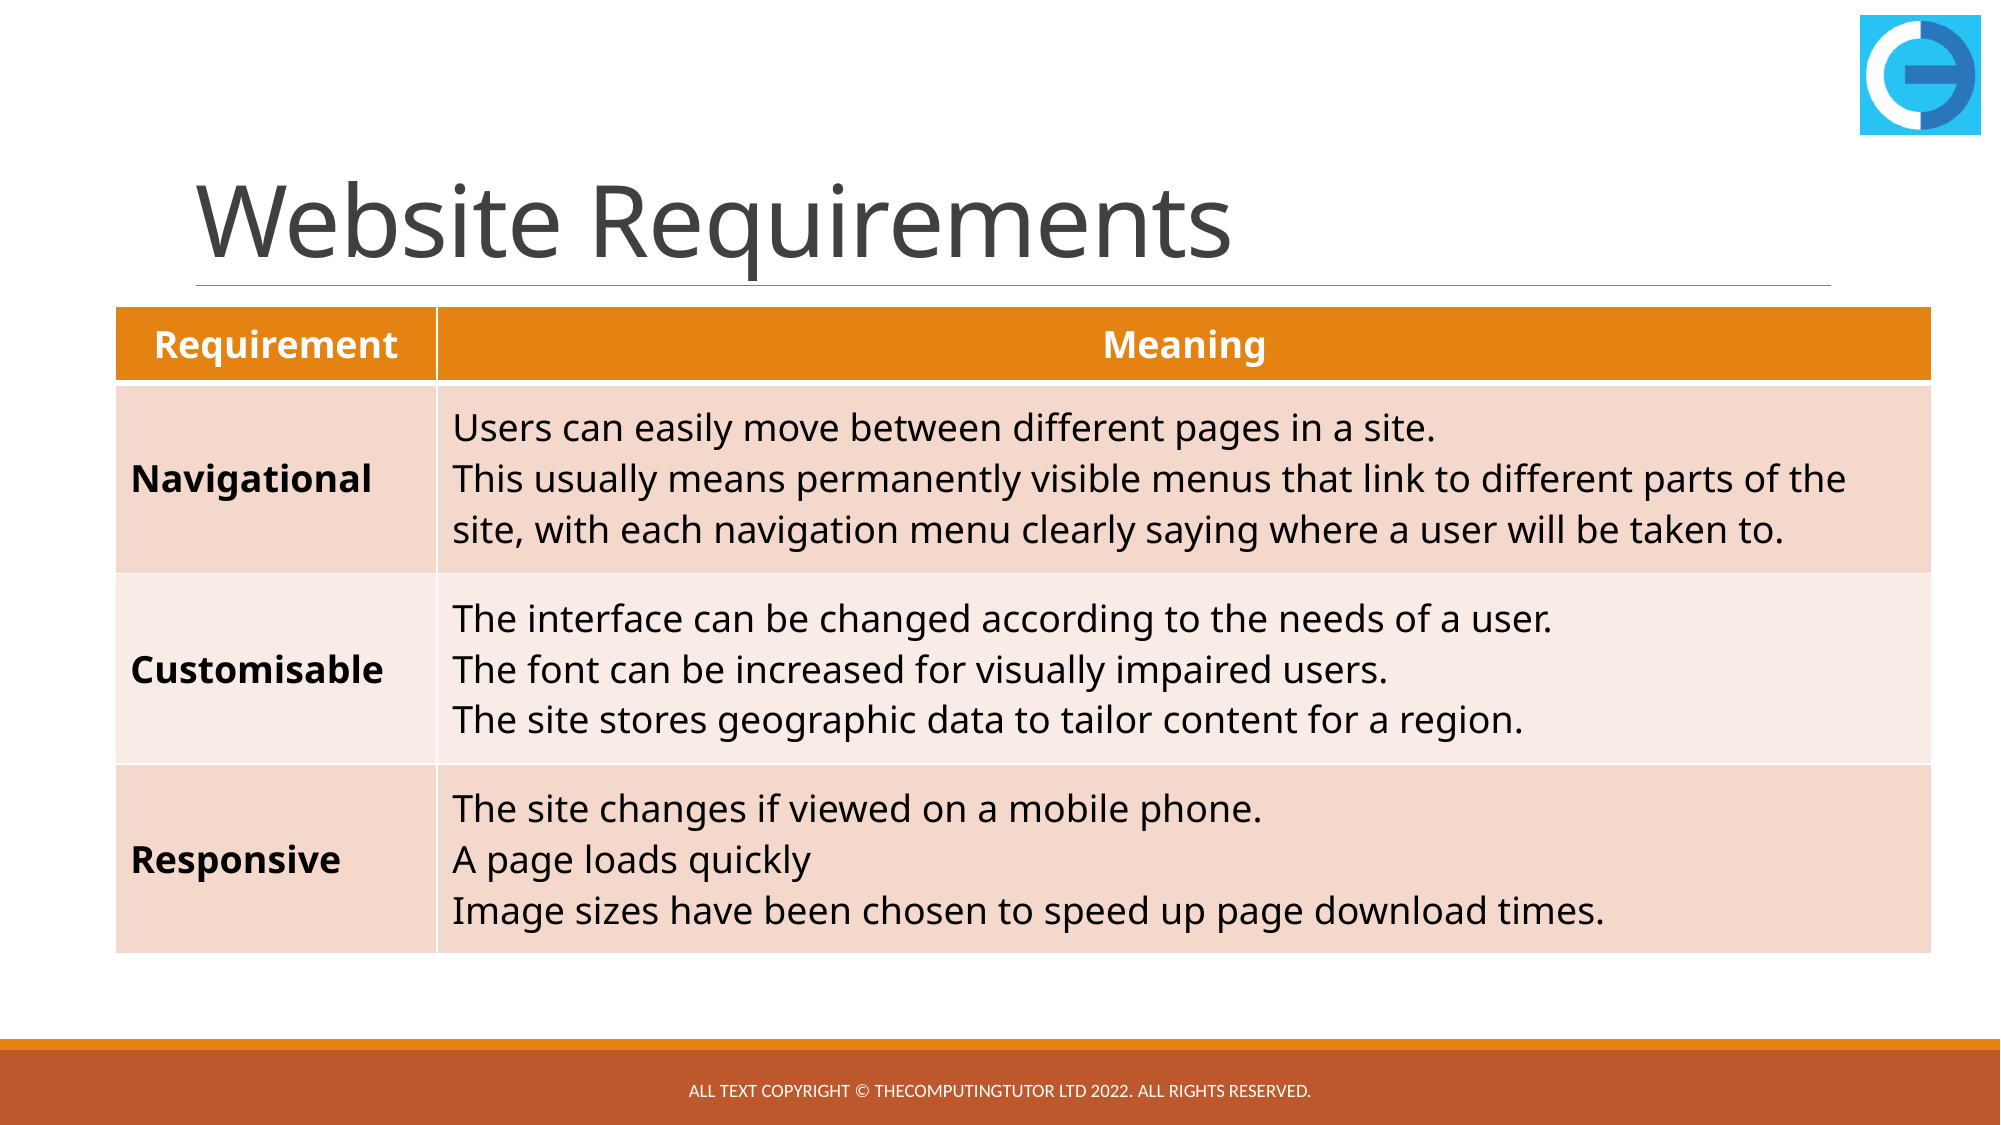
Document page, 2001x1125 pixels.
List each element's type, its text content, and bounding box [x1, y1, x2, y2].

footer All text copyright © TheComputingTutor Ltd 2022. All rights Reserved. [604, 1059, 1396, 1120]
table_header Meaning [438, 307, 1931, 380]
table_cell The site changes if viewed on a mobile phone. A page loads quickly Image sizes have been chosen to speed up page download times. [438, 765, 1931, 953]
table_cell Responsive [116, 765, 436, 953]
table_cell Navigational [116, 386, 436, 573]
table_cell Customisable [116, 574, 436, 763]
table_cell Users can easily move between different pages in a site. This usually means permanently visible menus that link to different parts of the site, with each navigation menu clearly saying where a user will be taken to. [438, 386, 1931, 573]
table_cell The interface can be changed according to the needs of a user. The font can be increased for visually impaired users. The site stores geographic data to tailor content for a region. [438, 574, 1931, 763]
title Website Requirements [180, 47, 1830, 285]
picture [1860, 15, 1981, 135]
table_header Requirement [116, 307, 436, 380]
